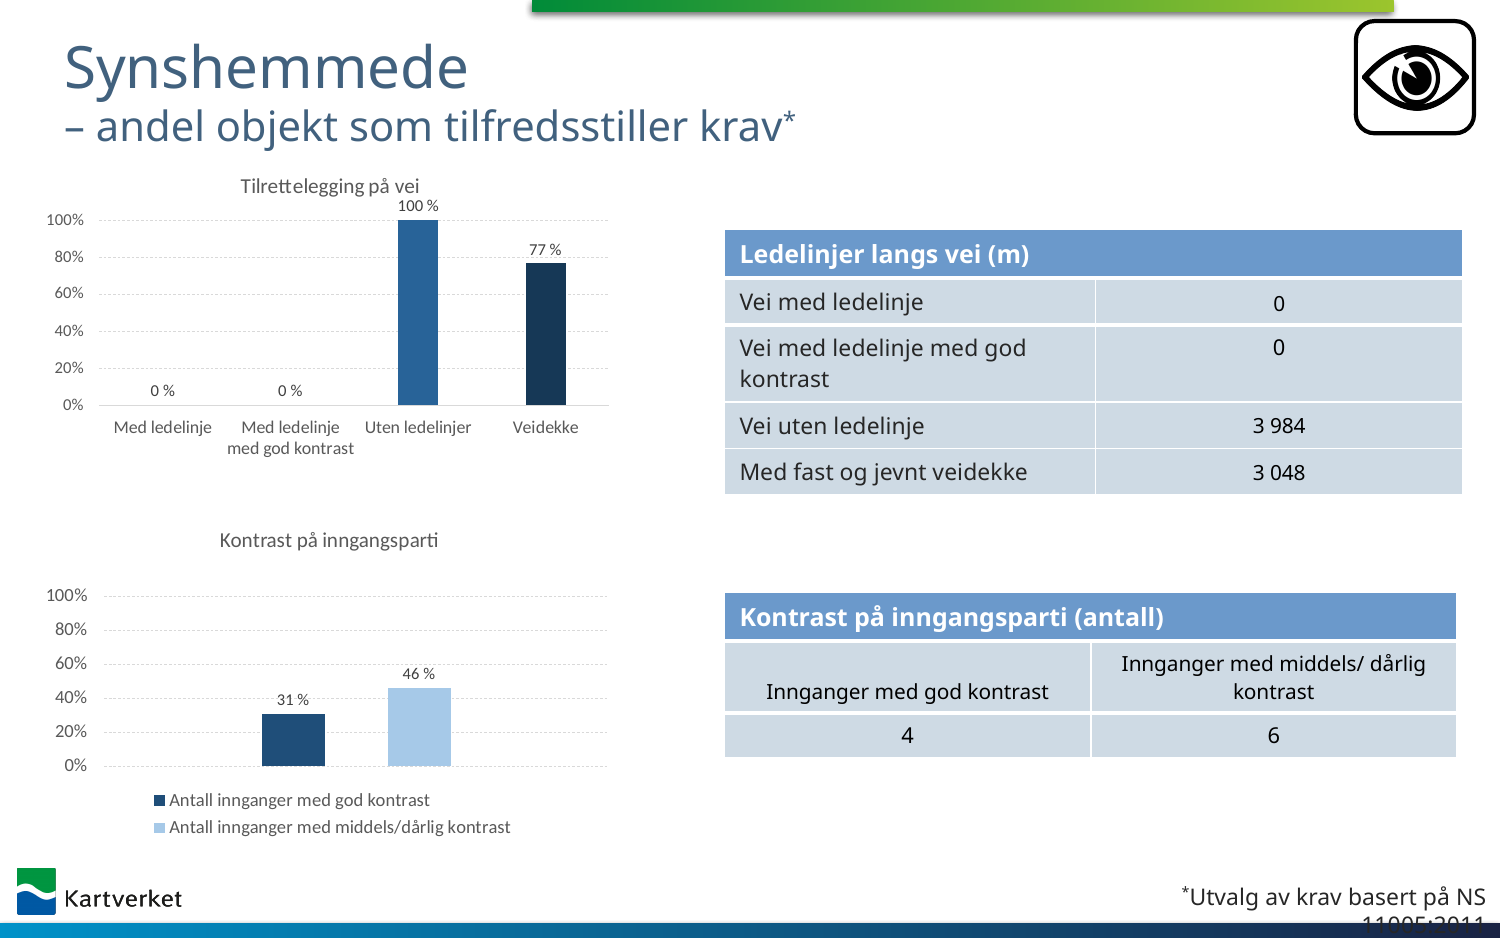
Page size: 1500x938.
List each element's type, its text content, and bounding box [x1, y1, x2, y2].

table_cell 6 [1092, 715, 1456, 757]
table_cell Innganger med god kontrast [725, 643, 1090, 711]
text_box Synshemmede – andel objekt som tilfredsstiller krav* [49, 24, 1431, 158]
picture [41, 520, 618, 846]
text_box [1355, 20, 1475, 134]
table_cell Innganger med middels/ dårlig kontrast [1092, 643, 1456, 711]
table_cell 0 [1096, 327, 1462, 401]
table_cell 3 984 [1096, 403, 1462, 448]
table_cell 0 [1096, 280, 1462, 323]
table_cell Vei uten ledelinje [725, 403, 1095, 448]
table_cell 4 [725, 715, 1090, 757]
table_header Ledelinjer langs vei (m) [725, 230, 1462, 276]
text_box *Utvalg av krav basert på NS 11005:2011 [1068, 873, 1500, 938]
picture [41, 166, 619, 492]
table_cell 3 048 [1096, 449, 1462, 494]
table_cell Vei med ledelinje med god kontrast [725, 327, 1095, 401]
table_header Kontrast på inngangsparti (antall) [725, 593, 1456, 639]
table_cell Med fast og jevnt veidekke [725, 449, 1095, 494]
table_cell Vei med ledelinje [725, 280, 1095, 323]
